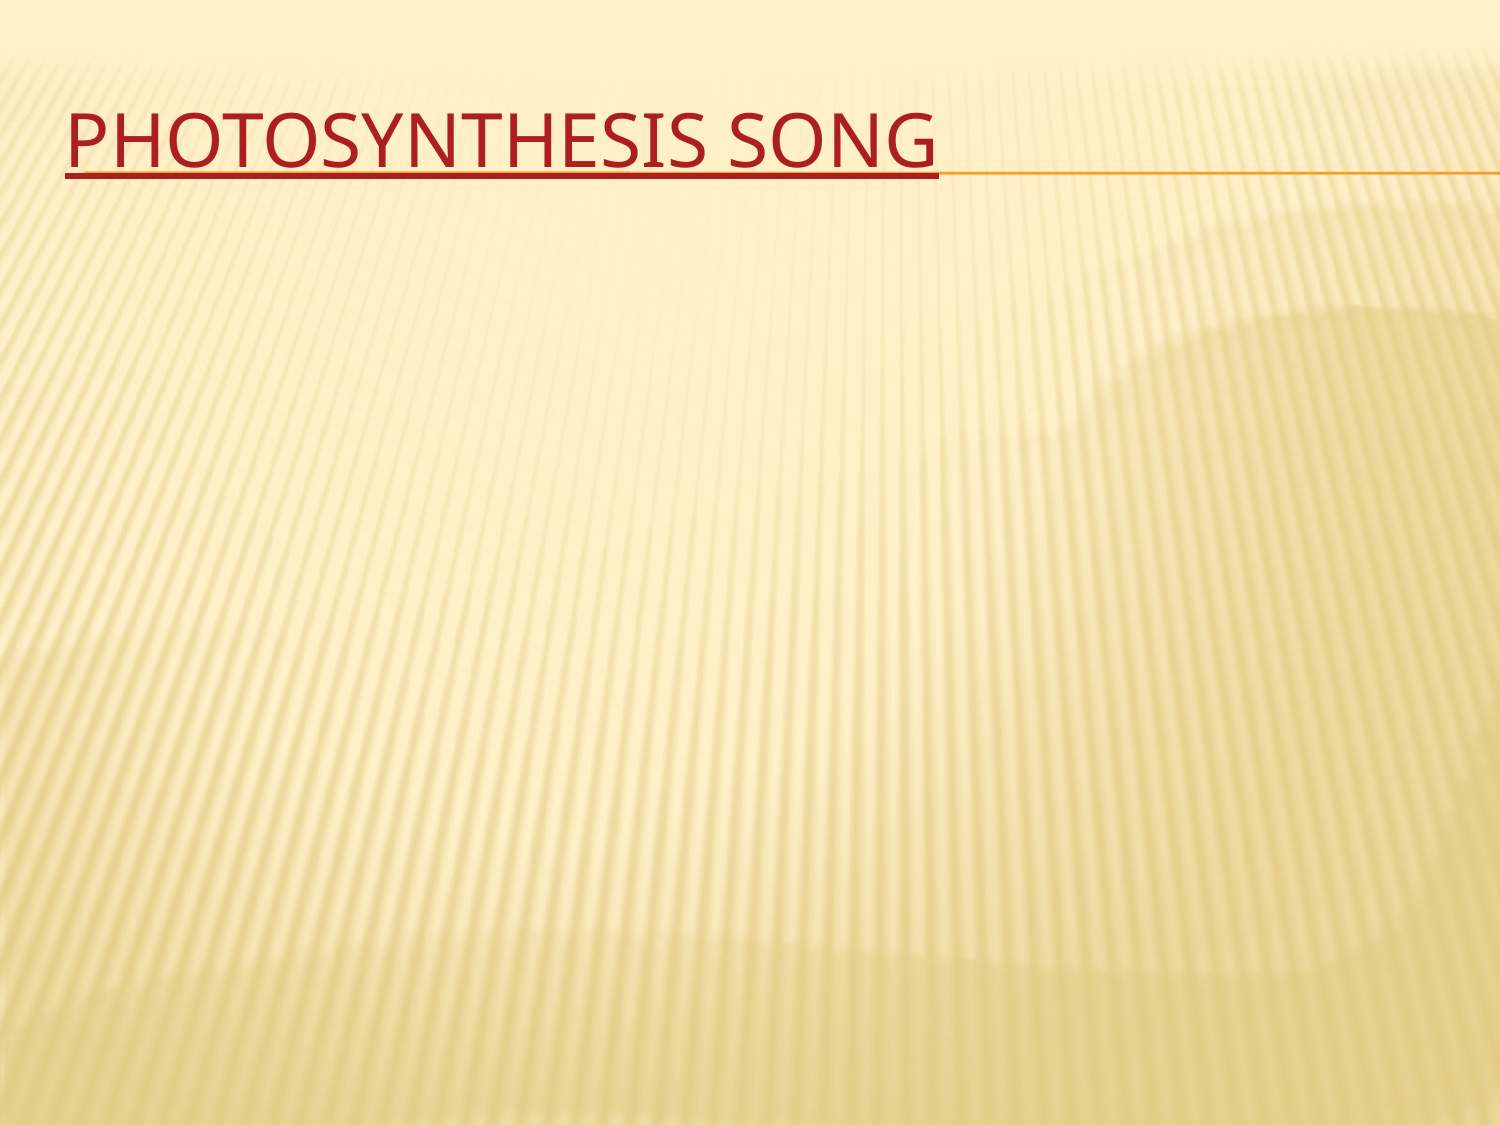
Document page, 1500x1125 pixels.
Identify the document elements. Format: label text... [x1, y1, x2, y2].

title Photosynthesis Song [50, 75, 1475, 213]
